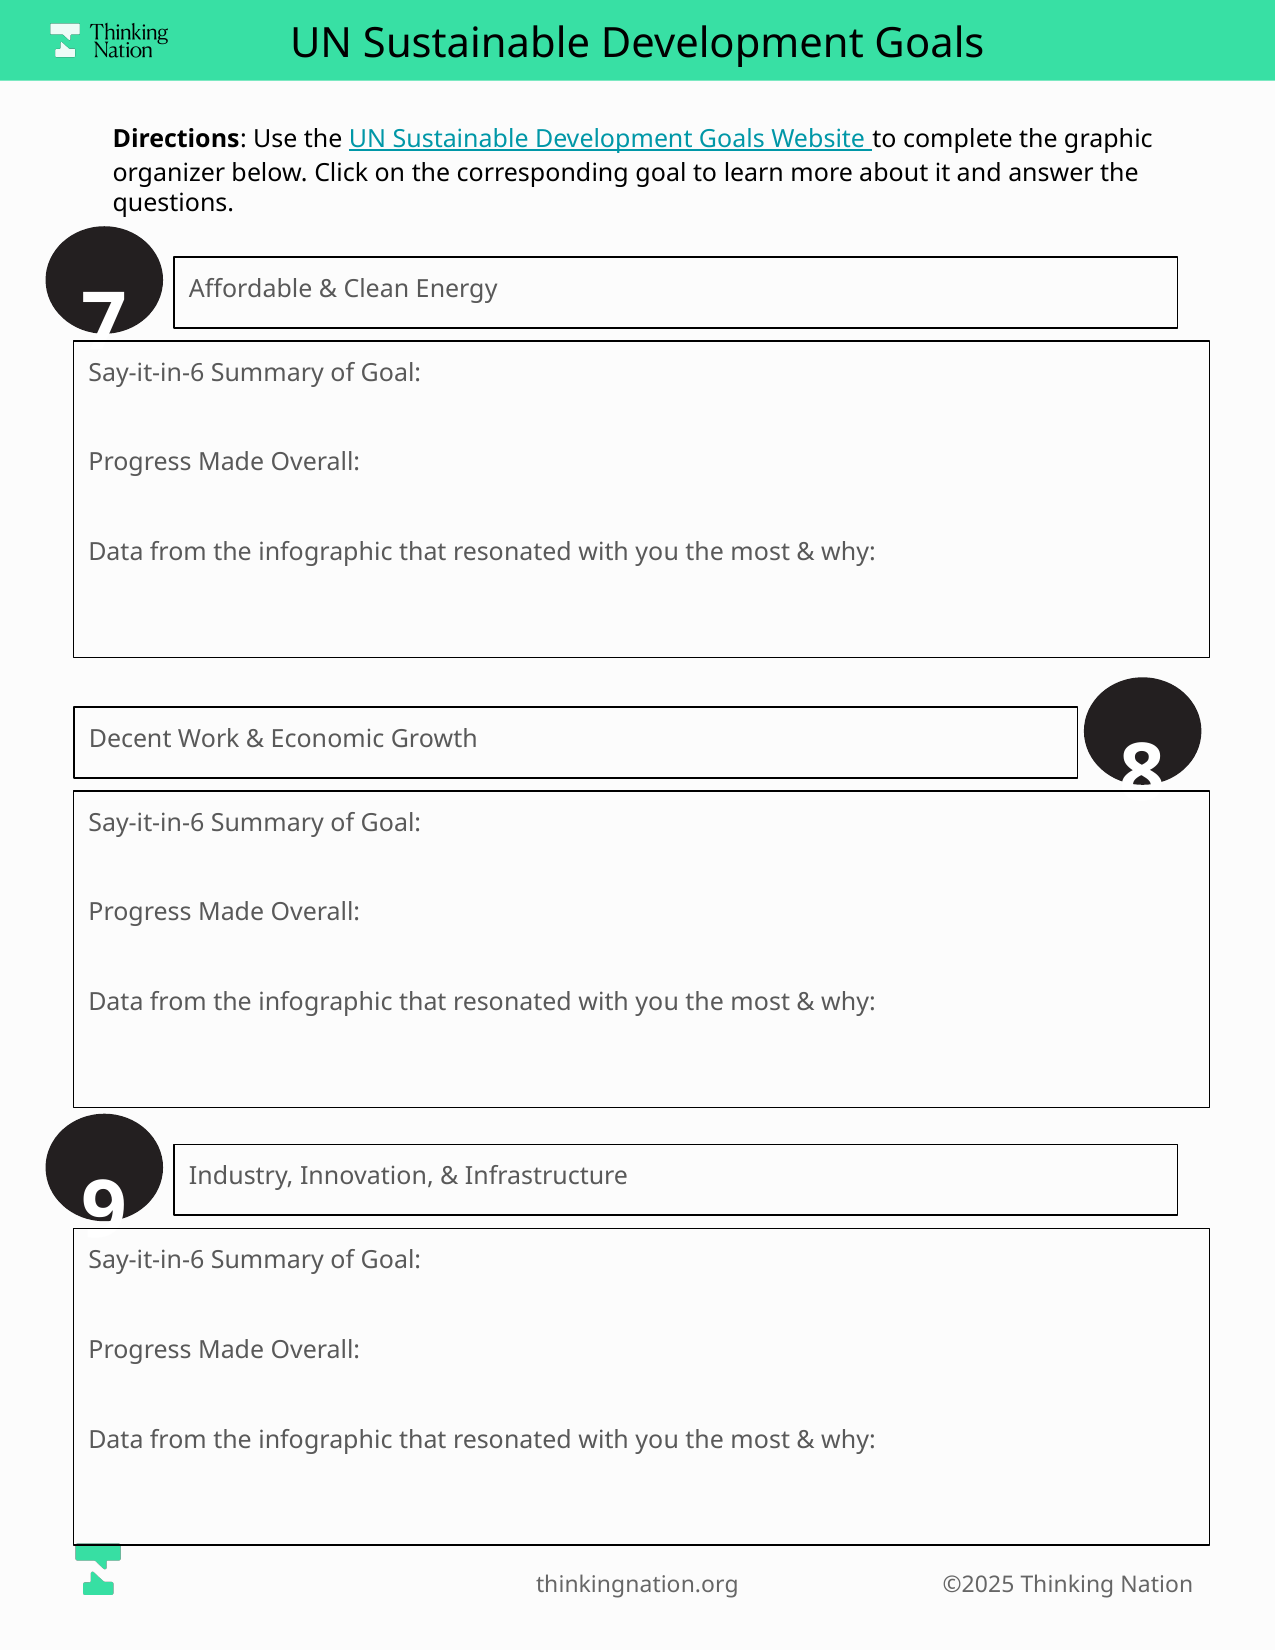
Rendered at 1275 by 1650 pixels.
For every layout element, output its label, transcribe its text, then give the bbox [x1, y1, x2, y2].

text_box Directions: Use the UN Sustainable Development Goals Website to complete the graphic organizer below. Click on the corresponding goal to learn more about it and answer the questions. [97, 107, 1178, 257]
text_box Industry, Innovation, & Infrastructure [176, 1144, 1178, 1216]
text_box UN Sustainable Development Goals [0, 0, 1275, 81]
text_box Affordable & Clean Energy [176, 257, 1178, 328]
text_box Say-it-in-6 Summary of Goal: Progress Made Overall: Data from the infographic that resonated with you the most & why: [73, 791, 1210, 1108]
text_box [37, 1113, 172, 1222]
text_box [1075, 677, 1210, 785]
text_box Decent Work & Economic Growth [73, 707, 1070, 778]
text_box Say-it-in-6 Summary of Goal: Progress Made Overall: Data from the infographic that resonated with you the most & why: [73, 341, 1210, 658]
text_box Say-it-in-6 Summary of Goal: Progress Made Overall: Data from the infographic that resonated with you the most & why: [73, 1228, 1210, 1546]
picture [36, 12, 172, 69]
text_box thinkingnation.org [486, 1553, 789, 1605]
text_box ©2025 Thinking Nation [907, 1553, 1210, 1605]
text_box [37, 225, 172, 334]
picture [62, 1533, 134, 1605]
